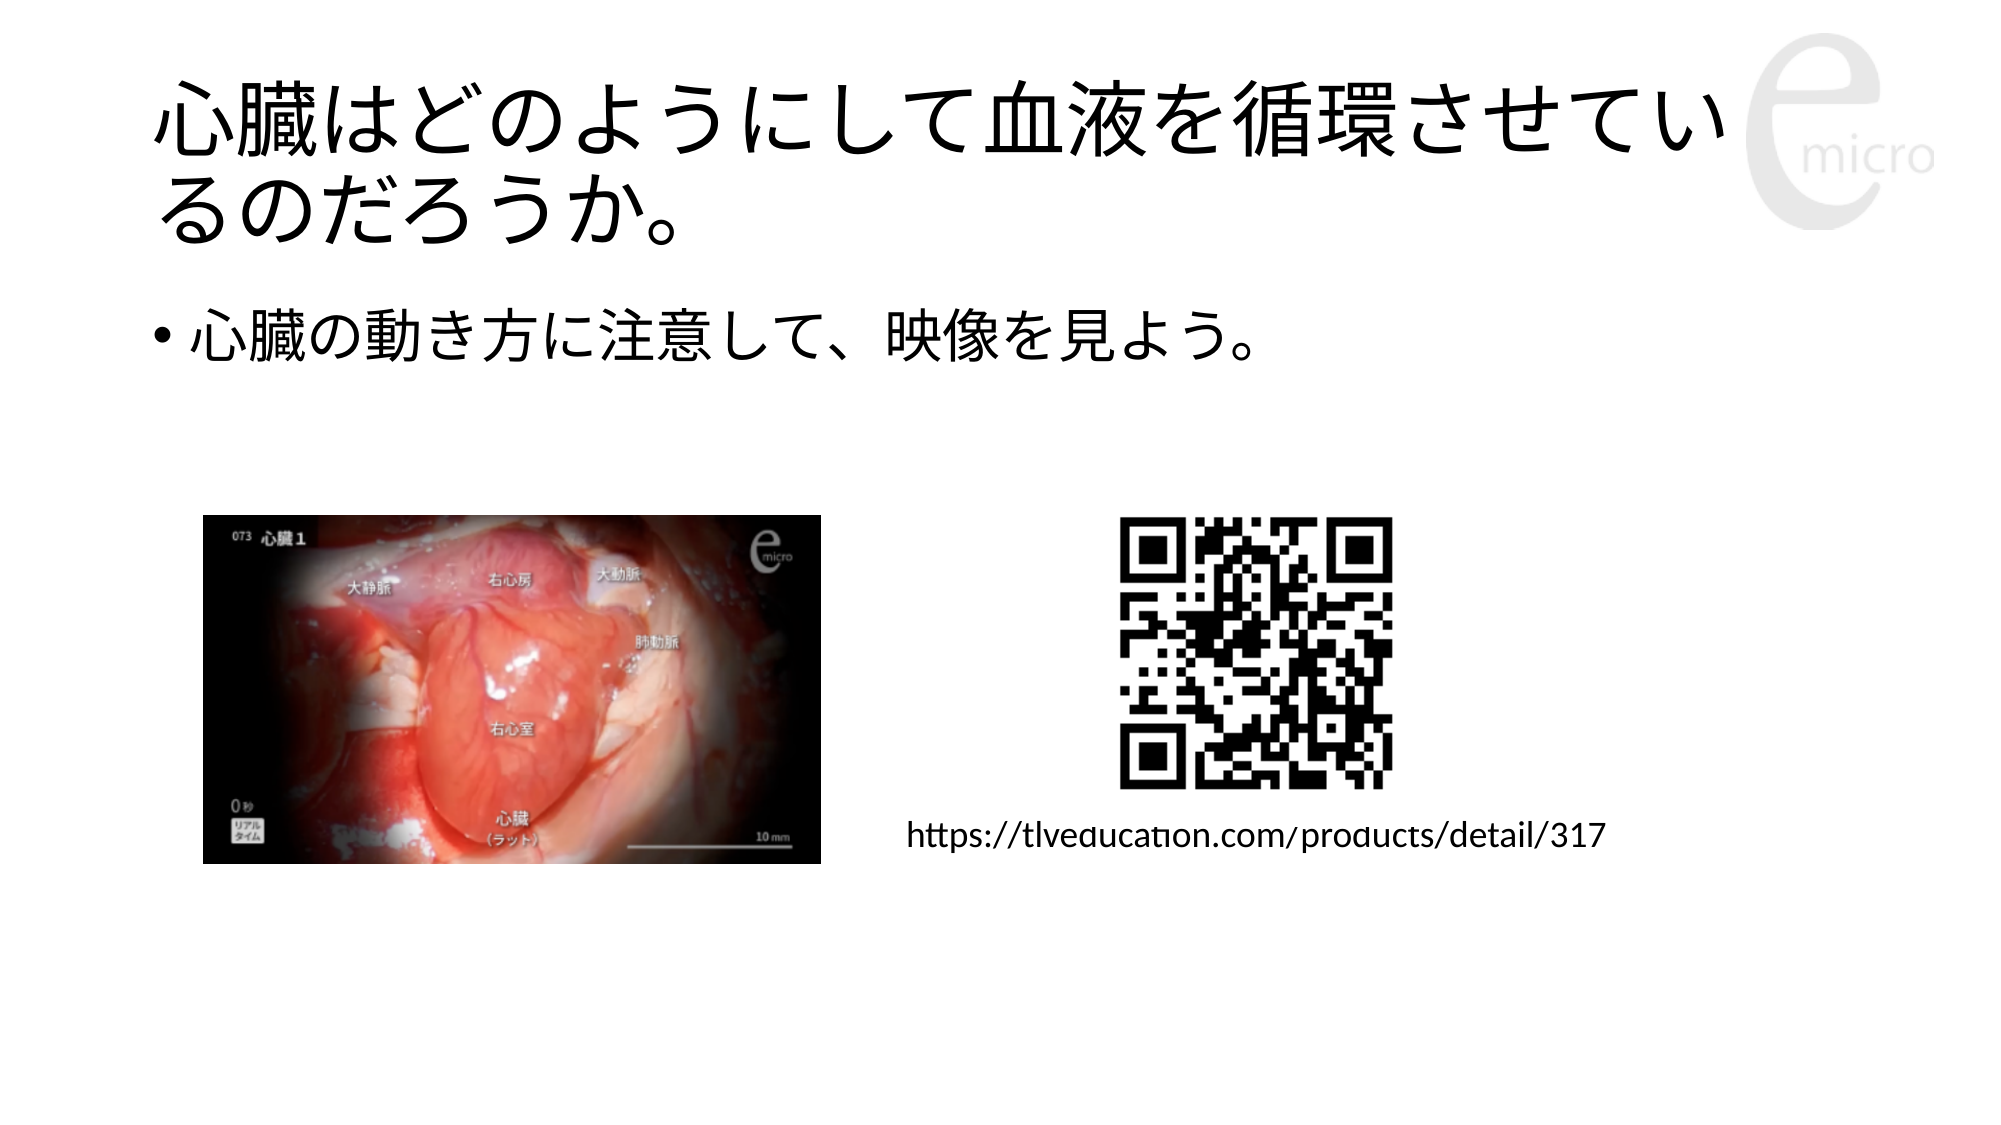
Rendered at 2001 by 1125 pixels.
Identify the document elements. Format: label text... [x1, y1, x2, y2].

text_box https://tlveducation.com/products/detail/317 [891, 803, 1622, 863]
picture [1083, 480, 1430, 827]
picture [203, 515, 821, 864]
list 心臓の動き方に注意して、映像を見よう。 [137, 299, 1863, 1014]
title 心臓はどのようにして血液を循環させているのだろうか。 [137, 59, 1800, 278]
